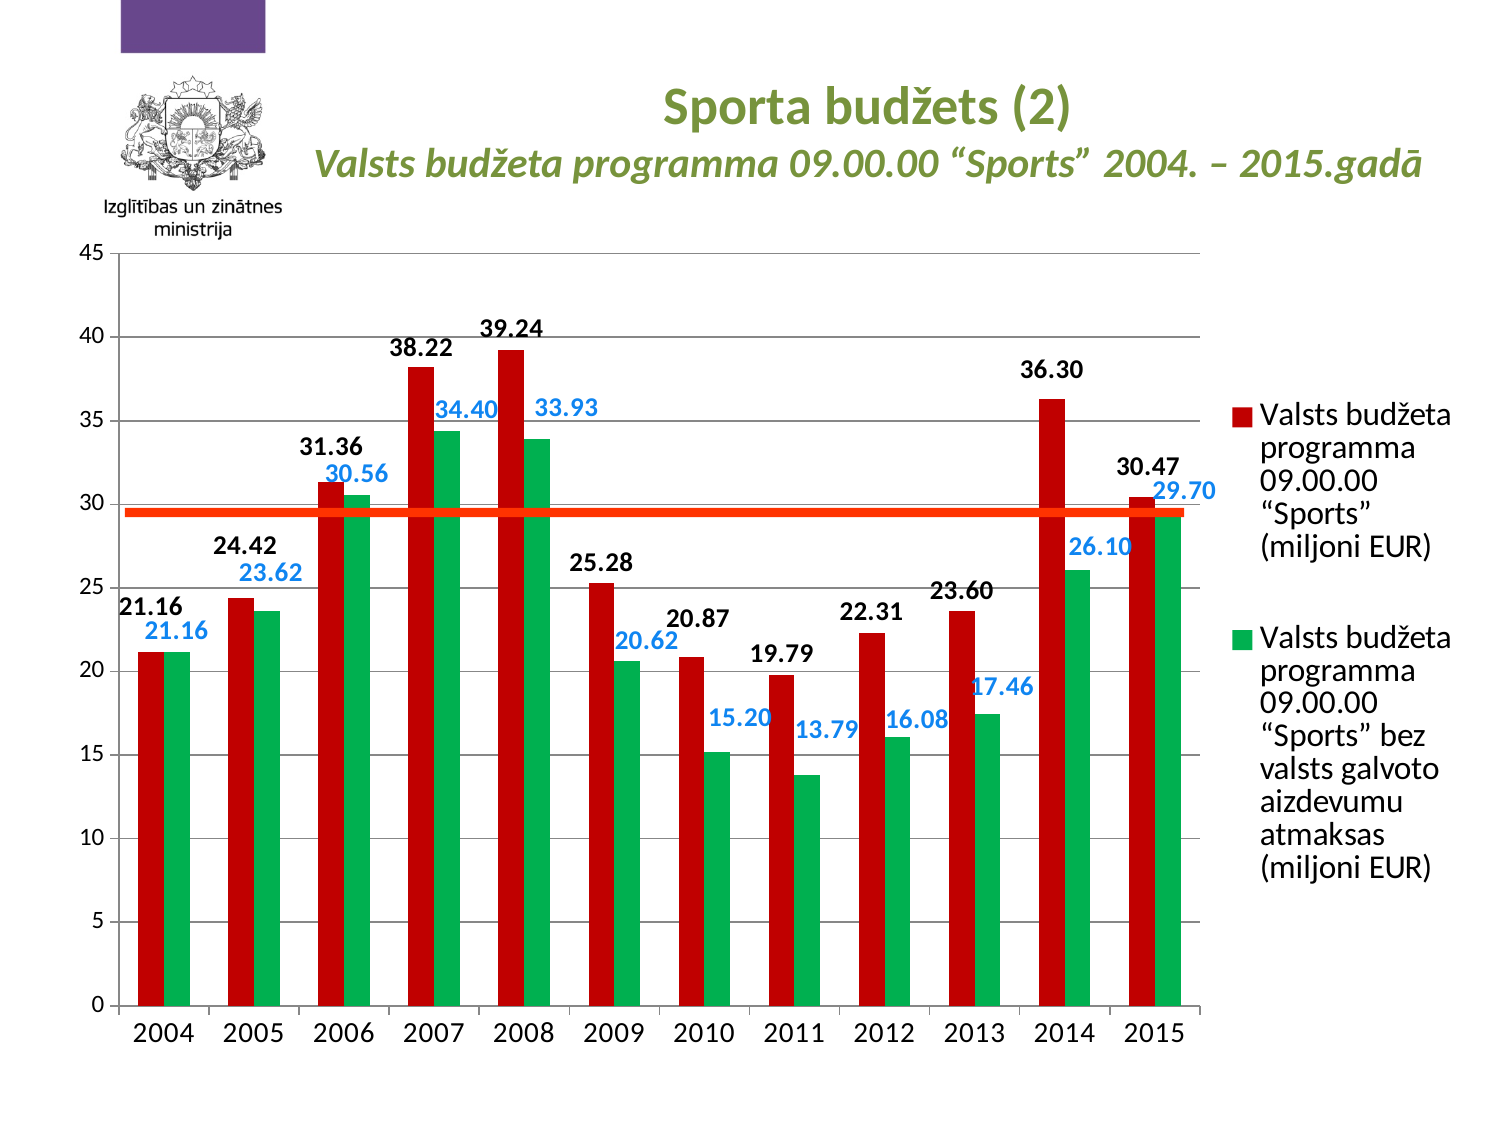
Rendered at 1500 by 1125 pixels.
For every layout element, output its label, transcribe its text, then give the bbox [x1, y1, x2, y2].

picture [48, 0, 338, 322]
chart [64, 219, 1477, 1083]
text_box Sporta budžets (2) Valsts budžeta programma 09.00.00 “Sports” 2004. – 2015.gadā [341, 33, 1500, 222]
